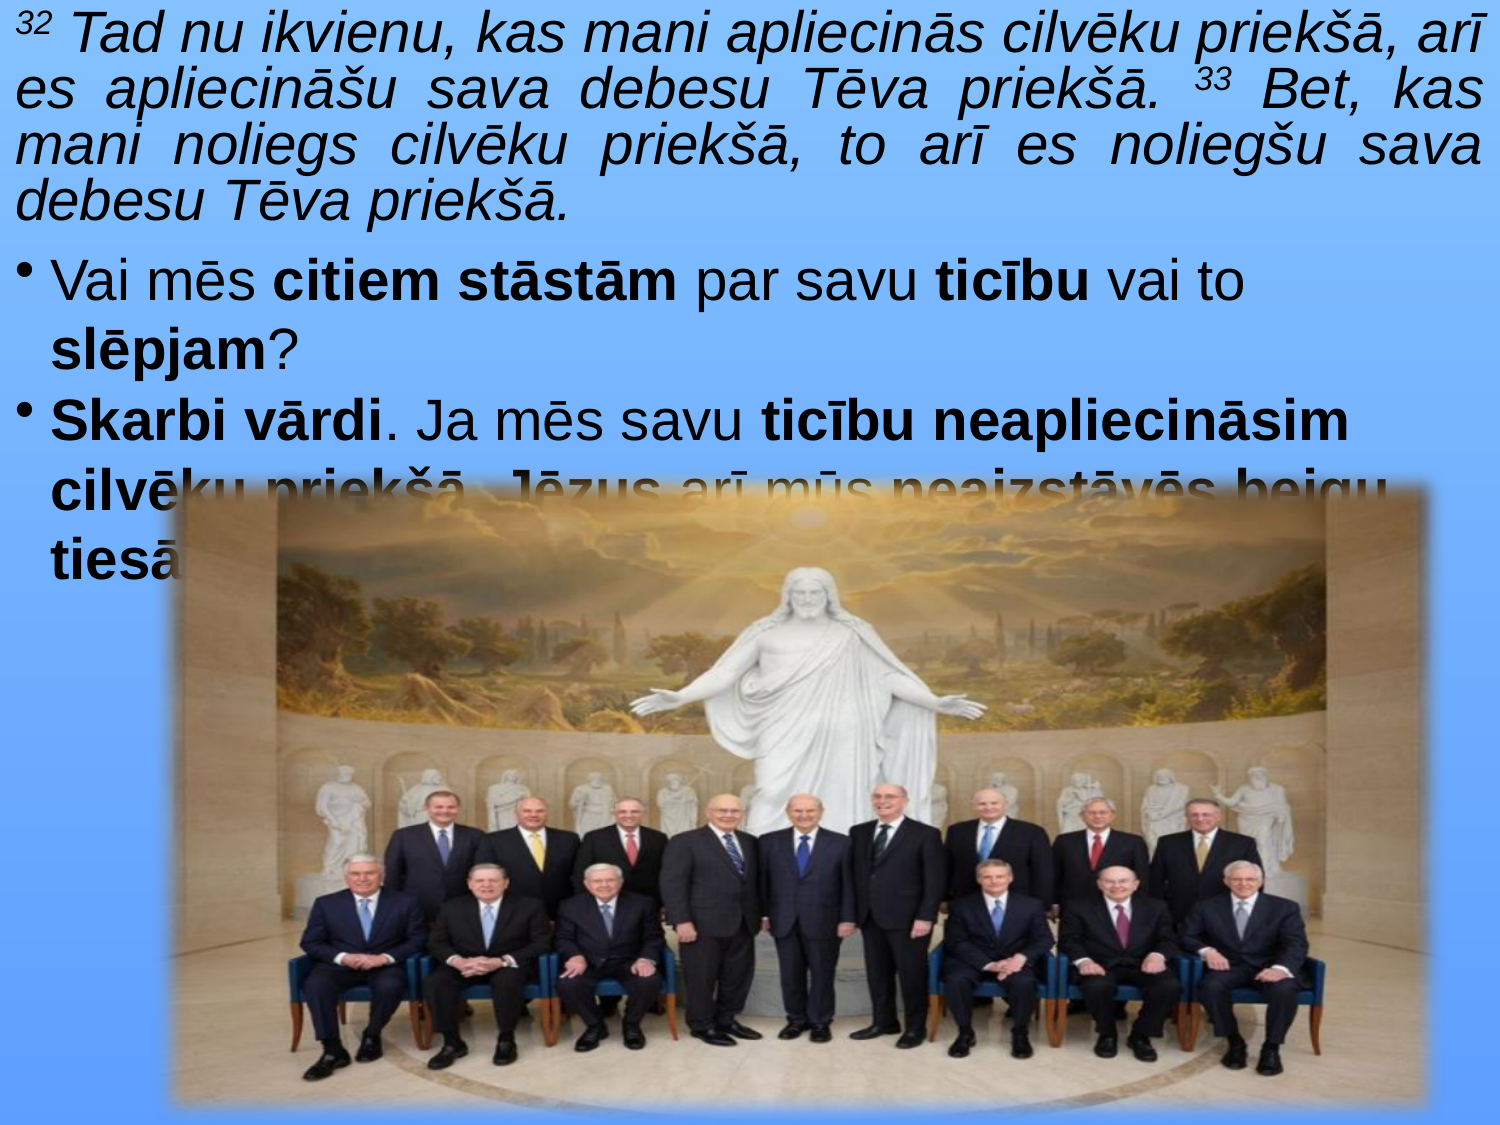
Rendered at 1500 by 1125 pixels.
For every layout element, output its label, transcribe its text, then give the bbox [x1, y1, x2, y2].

list 32 Tad nu ikvienu, kas mani apliecinās cilvēku priekšā, arī es apliecināšu sava debesu Tēva priekšā. 33 Bet, kas mani noliegs cilvēku priekšā, to arī es noliegšu sava debesu Tēva priekšā. [0, 0, 1500, 178]
picture [152, 467, 1447, 1125]
text_box Vai mēs citiem stāstām par savu ticību vai to slēpjam? Skarbi vārdi. Ja mēs savu ticību neapliecināsim cilvēku priekšā, Jēzus arī mūs neaizstāvēs beigu tiesā. [0, 234, 1500, 599]
